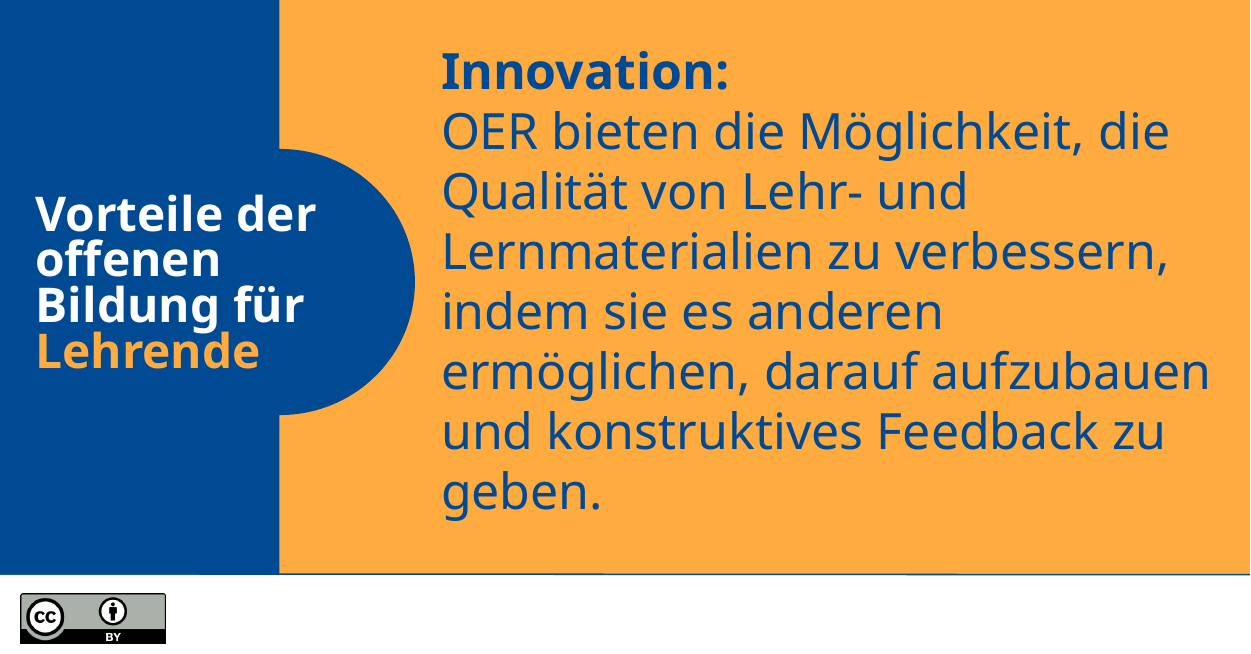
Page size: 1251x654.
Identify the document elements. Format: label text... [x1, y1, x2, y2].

text_box [0, 582, 1250, 654]
text_box [382, 194, 415, 370]
text_box [195, 148, 366, 179]
text_box Innovation: OER bieten die Möglichkeit, die Qualität von Lehr- und Lernmaterialien zu verbessern, indem sie es anderen ermöglichen, darauf aufzubauen und konstruktives Feedback zu geben. [426, 24, 1234, 535]
text_box Vorteile der offenen Bildung für Lehrende [20, 179, 382, 393]
text_box [0, 0, 280, 573]
picture [20, 592, 166, 645]
text_box [206, 393, 355, 416]
